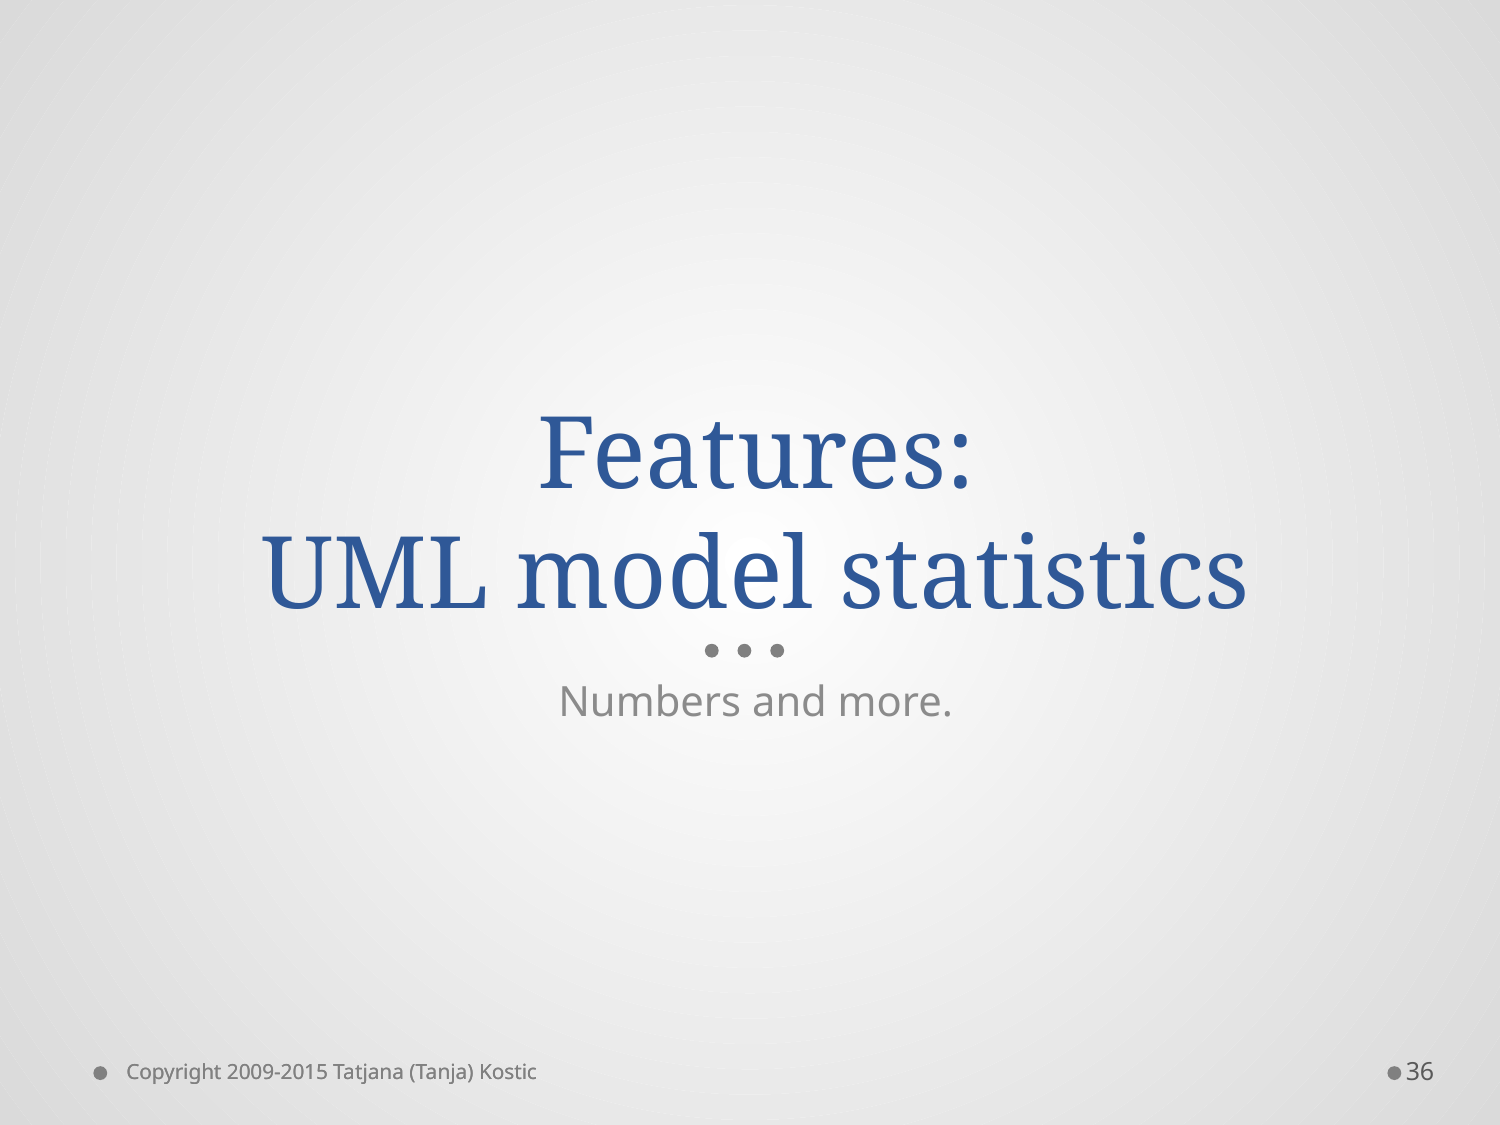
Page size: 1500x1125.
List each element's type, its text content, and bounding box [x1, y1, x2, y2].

list Numbers and more. [118, 667, 1394, 854]
slide_number 36 [1401, 1042, 1494, 1103]
title Features: UML model statistics [118, 224, 1394, 636]
